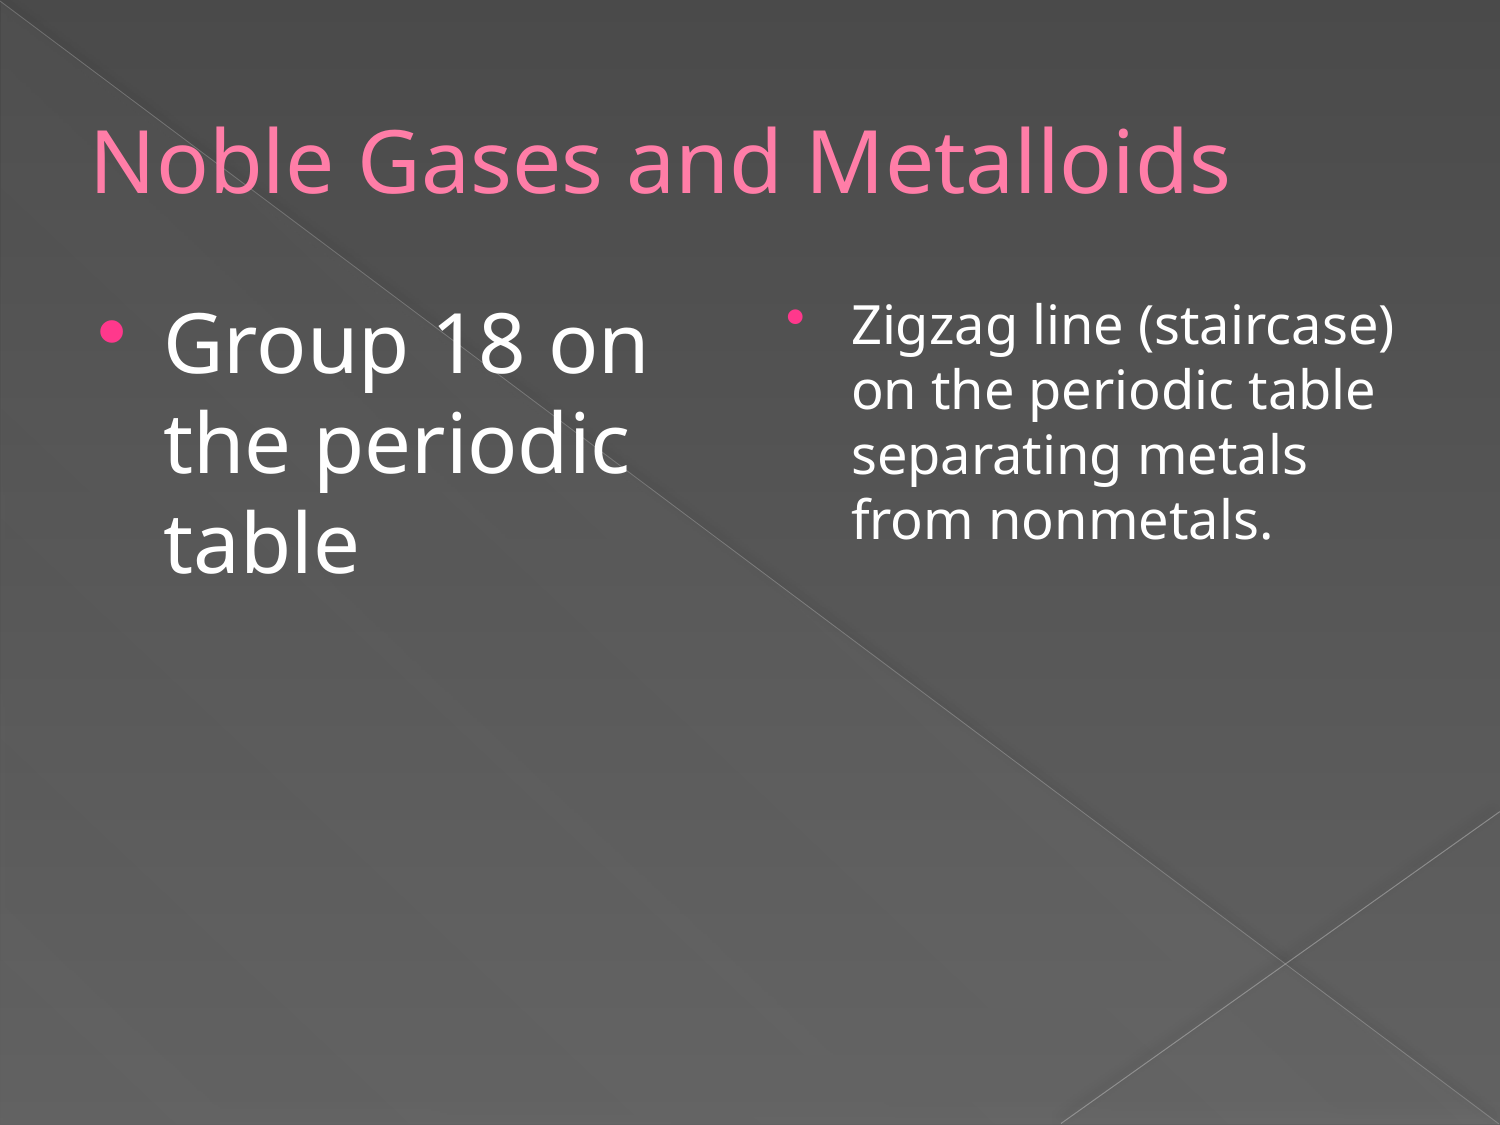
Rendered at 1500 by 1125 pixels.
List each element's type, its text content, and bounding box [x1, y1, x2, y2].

title Noble Gases and Metalloids [75, 43, 1425, 274]
list Zigzag line (staircase) on the periodic table separating metals from nonmetals. [762, 282, 1426, 1026]
list Group 18 on the periodic table [74, 282, 738, 1026]
